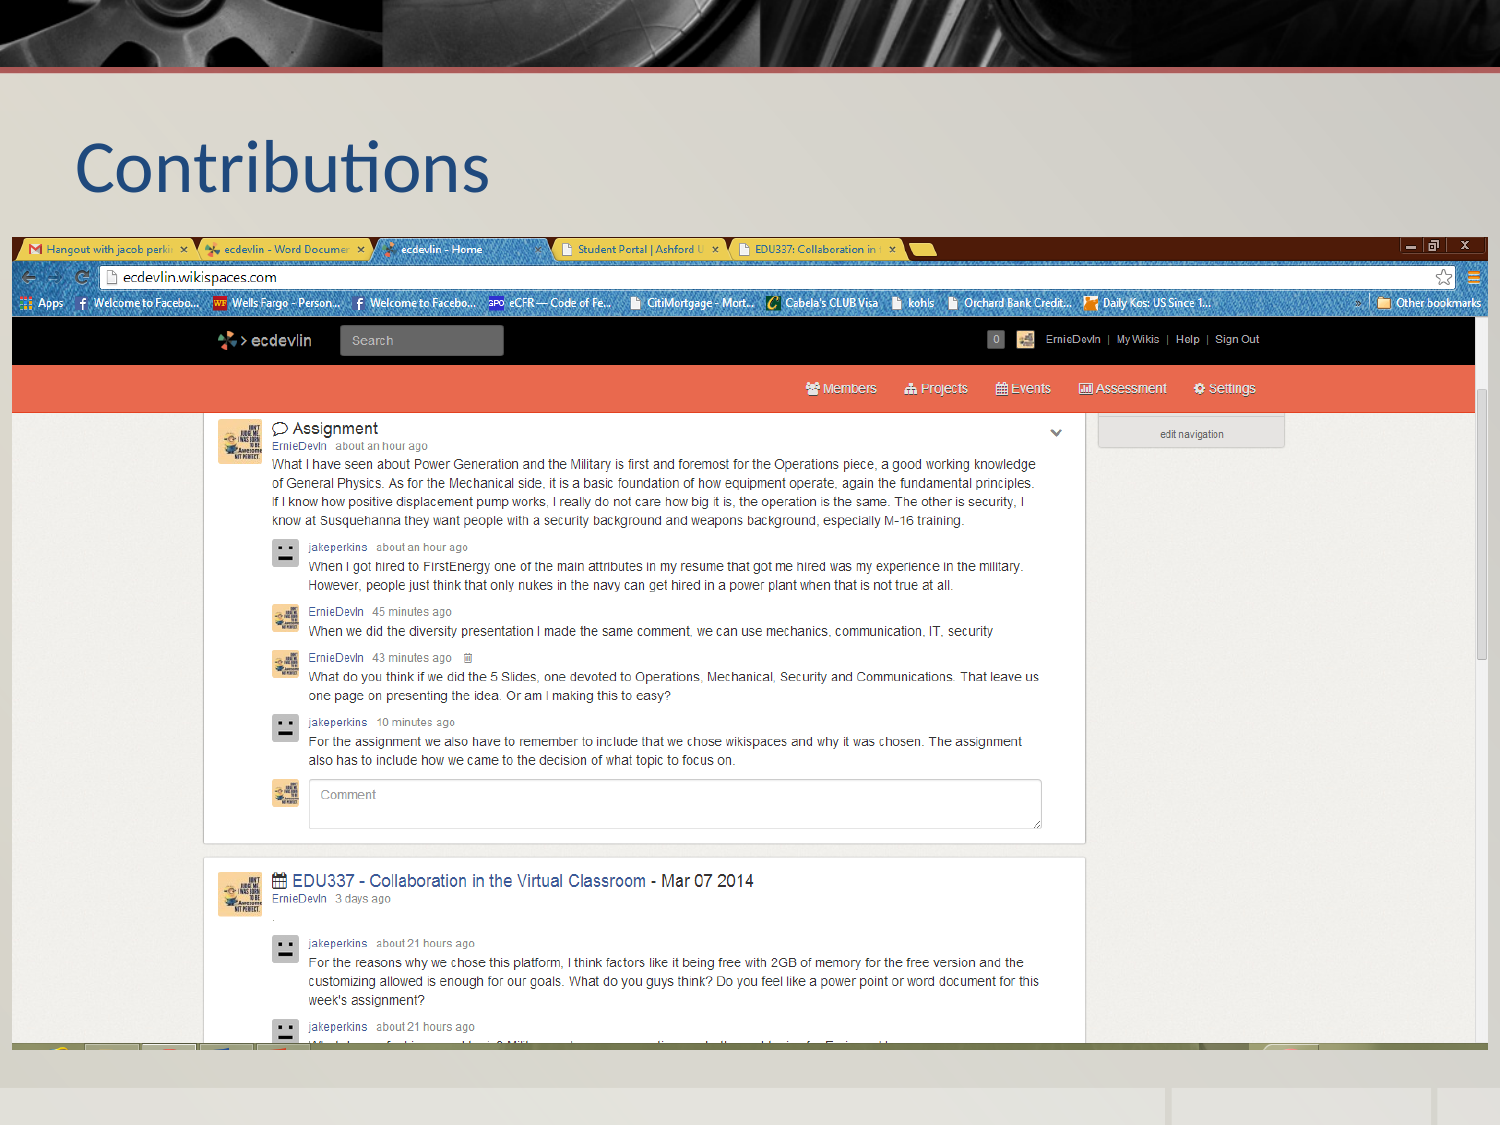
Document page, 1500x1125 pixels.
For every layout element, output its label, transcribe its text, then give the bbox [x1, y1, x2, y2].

title Contributions [75, 87, 1425, 237]
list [12, 237, 1488, 1051]
picture [0, 0, 1500, 67]
